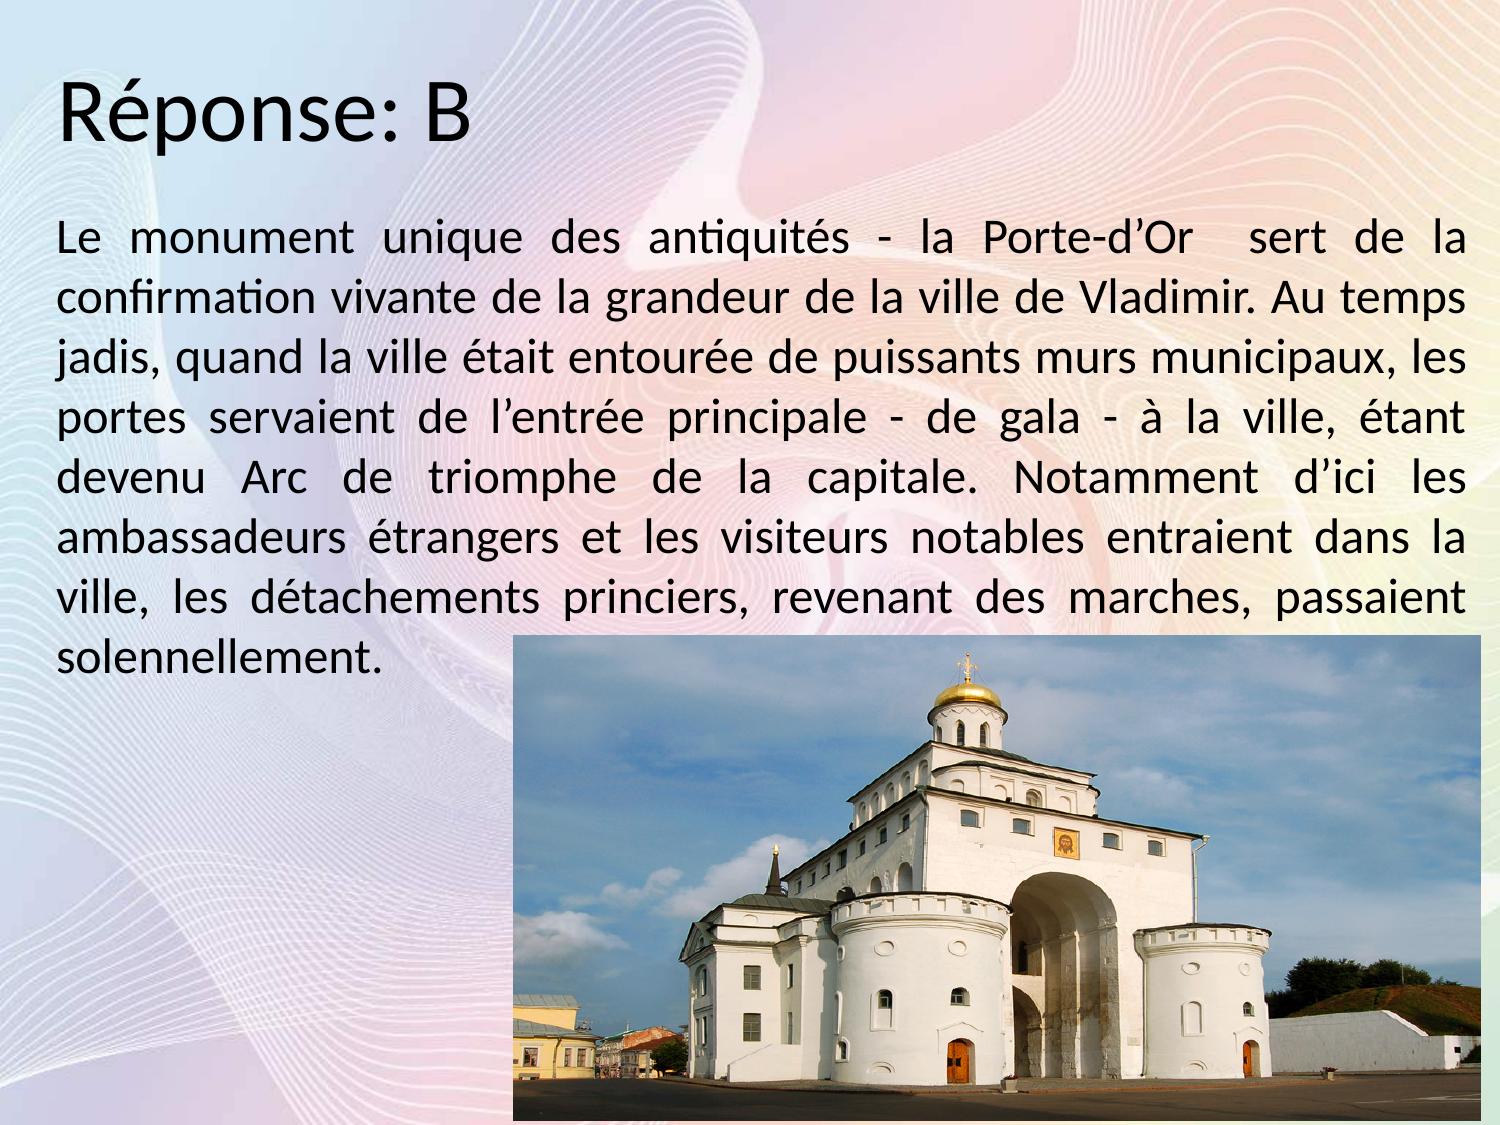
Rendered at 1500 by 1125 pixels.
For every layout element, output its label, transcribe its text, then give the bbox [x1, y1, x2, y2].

text_box Réponse: B [43, 42, 489, 196]
text_box Le monument unique des antiquités - la Porte-d’Or sert de la confirmation vivante de la grandeur de la ville de Vladimir. Au temps jadis, quand la ville était entourée de puissants murs municipaux, les portes servaient de l’entrée principale - de gala - à la ville, étant devenu Arc de triomphe de la capitale. Notamment d’ici les ambassadeurs étrangers et les visiteurs notables entraient dans la ville, les détachements princiers, revenant des marches, passaient solennellement. [41, 196, 1483, 691]
picture [0, 0, 1500, 1125]
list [513, 635, 1481, 1122]
